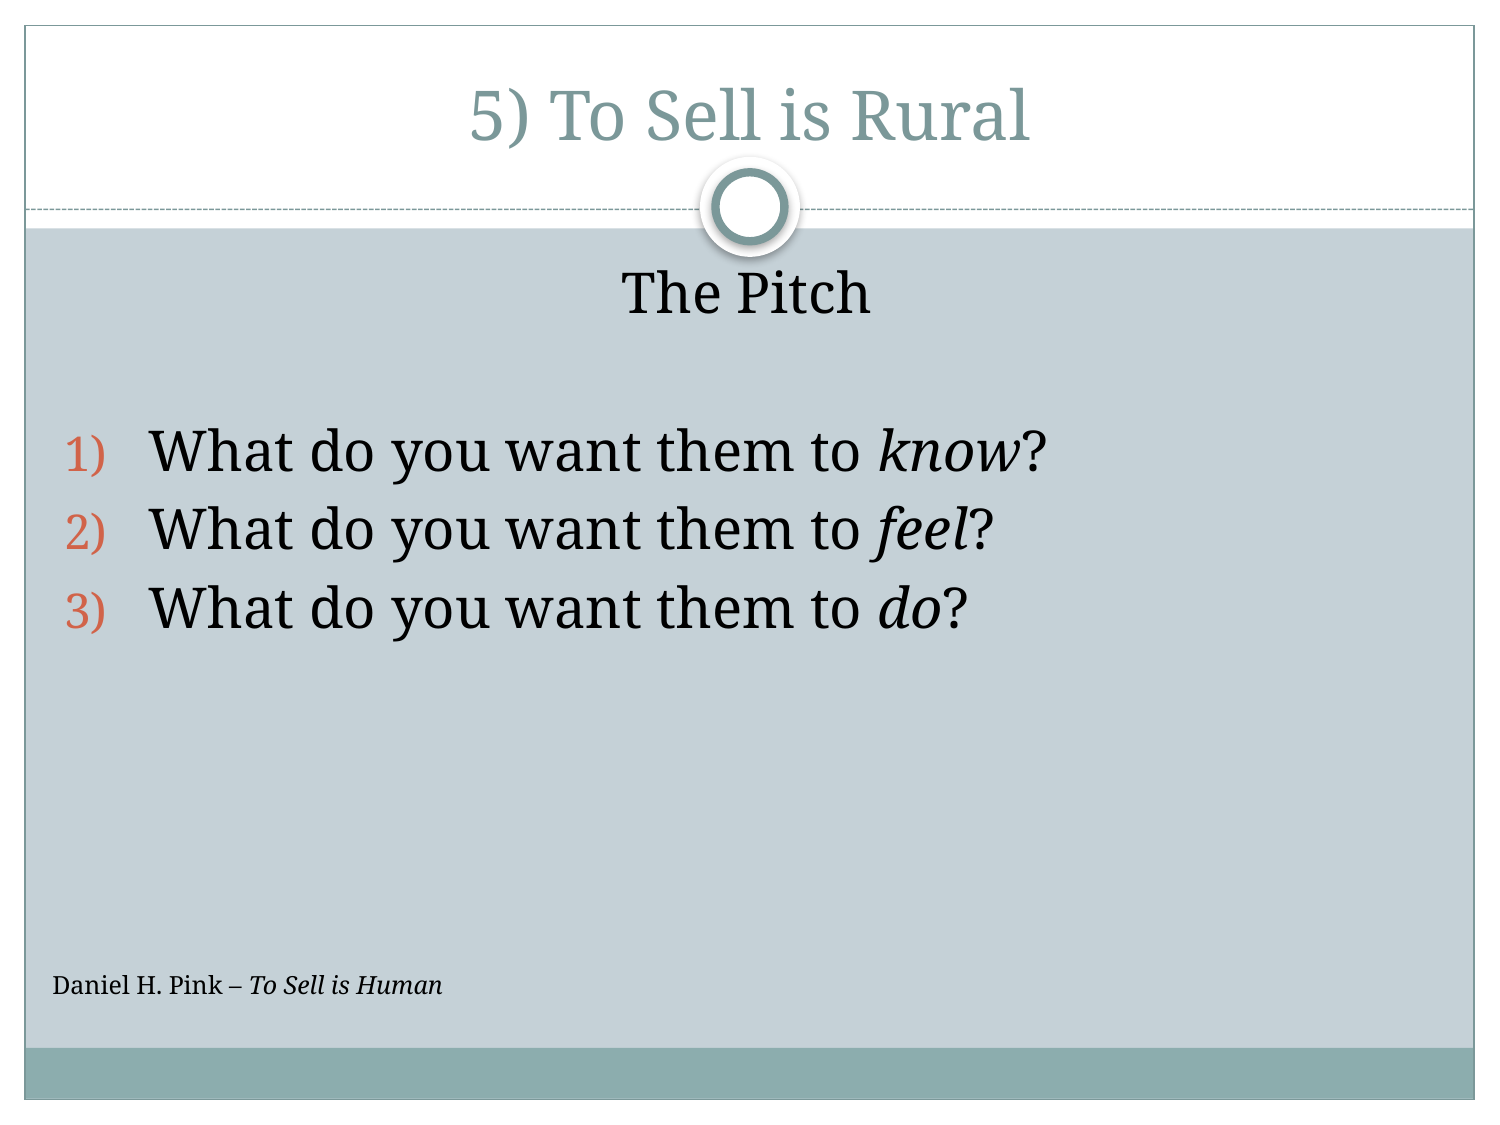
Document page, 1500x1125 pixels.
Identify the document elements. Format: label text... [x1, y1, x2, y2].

title 5) To Sell is Rural [50, 37, 1450, 162]
list The Pitch What do you want them to know? What do you want them to feel? What do you want them to do? [49, 249, 1445, 1001]
text_box Daniel H. Pink – To Sell is Human [37, 962, 718, 1008]
